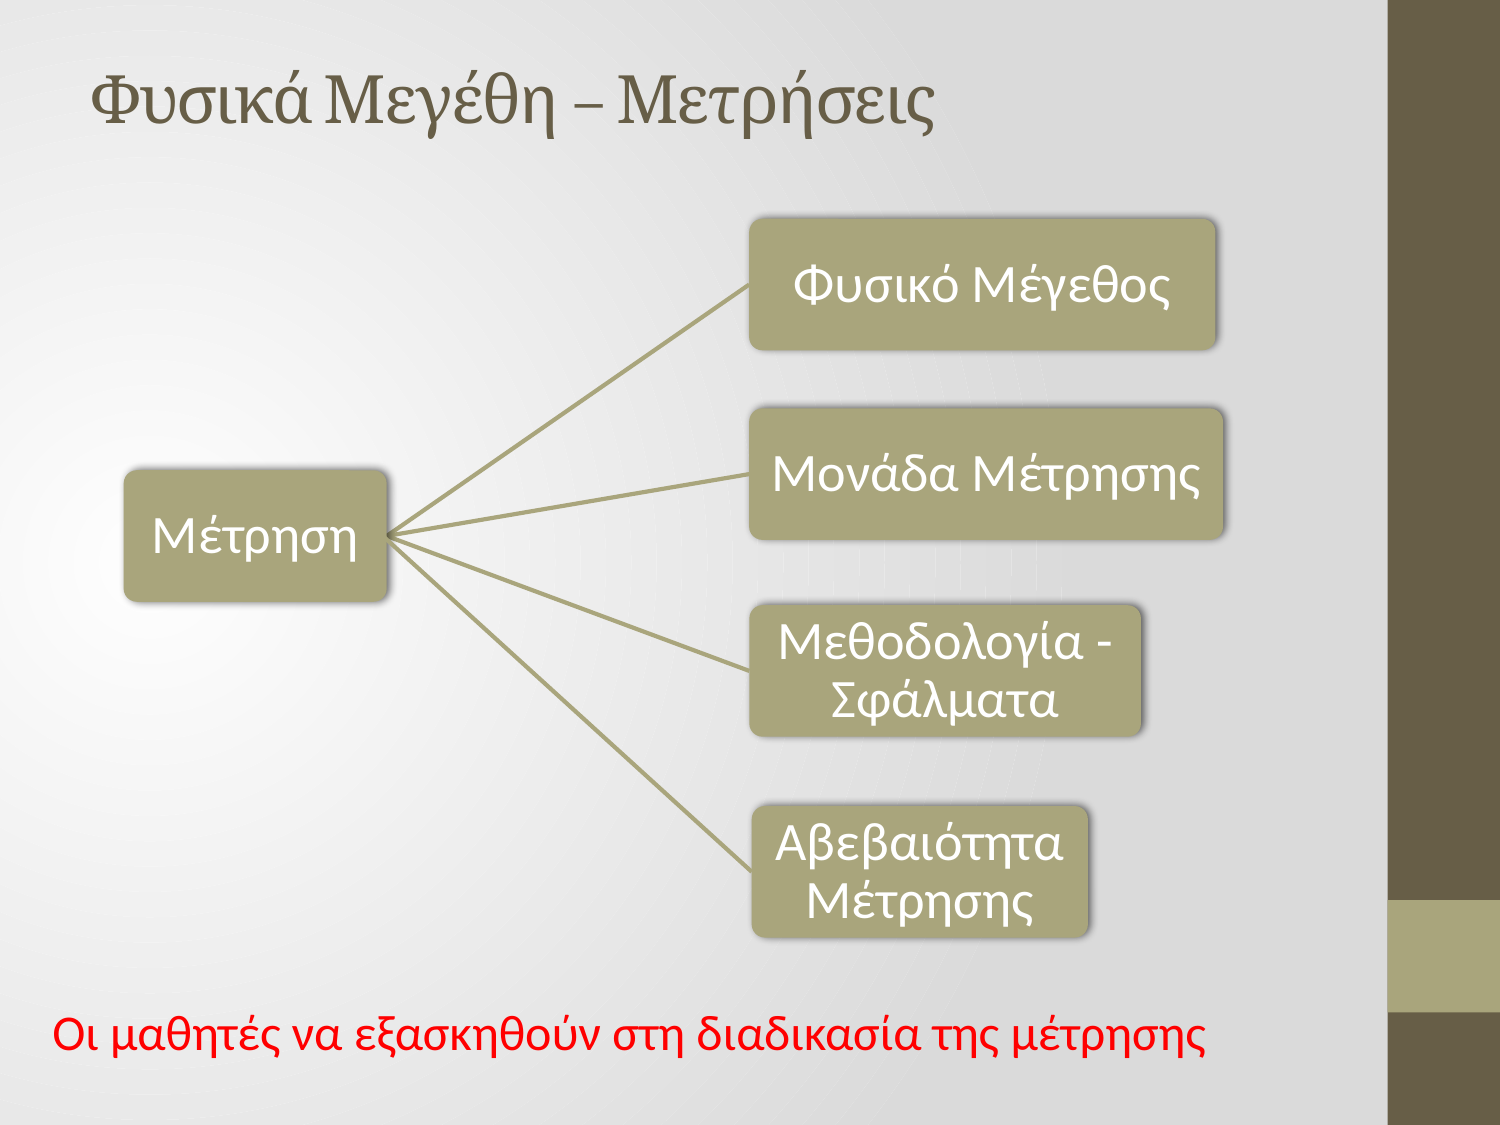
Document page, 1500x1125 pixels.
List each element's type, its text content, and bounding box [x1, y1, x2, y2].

text_box Οι μαθητές να εξασκηθούν στη διαδικασία της μέτρησης [37, 992, 1254, 1068]
title Φυσικά Μεγέθη – Μετρήσεις [75, 3, 1325, 191]
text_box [123, 218, 1224, 939]
